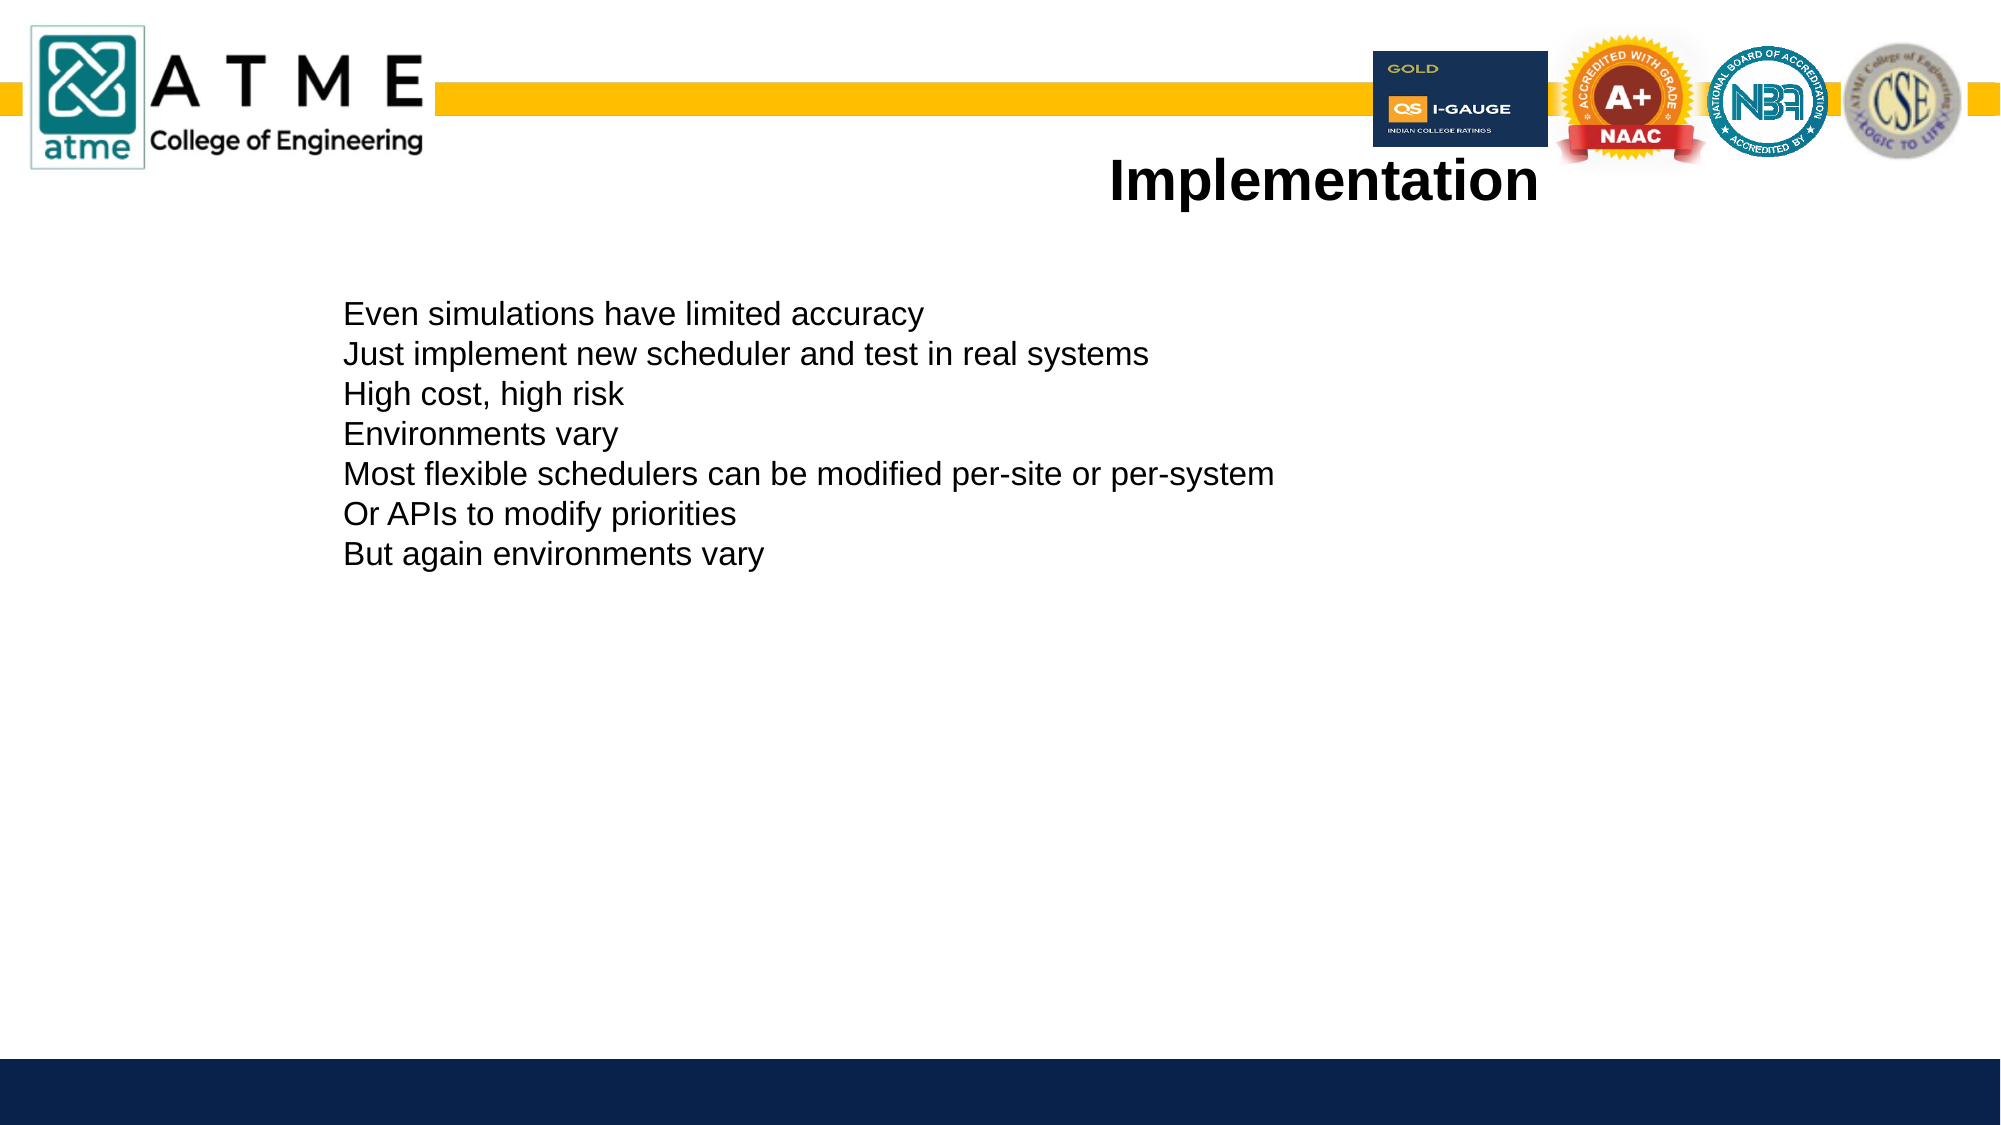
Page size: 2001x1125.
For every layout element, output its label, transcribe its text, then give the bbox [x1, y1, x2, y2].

picture [22, 15, 435, 178]
picture [1840, 26, 1968, 176]
text_box Even simulations have limited accuracy Just implement new scheduler and test in real systems High cost, high risk Environments vary Most flexible schedulers can be modified per-site or per-system Or APIs to modify priorities But again environments vary [328, 284, 1292, 580]
picture [1373, 20, 1828, 180]
picture [0, 1059, 2001, 1125]
text_box Implementation [1094, 135, 1556, 220]
